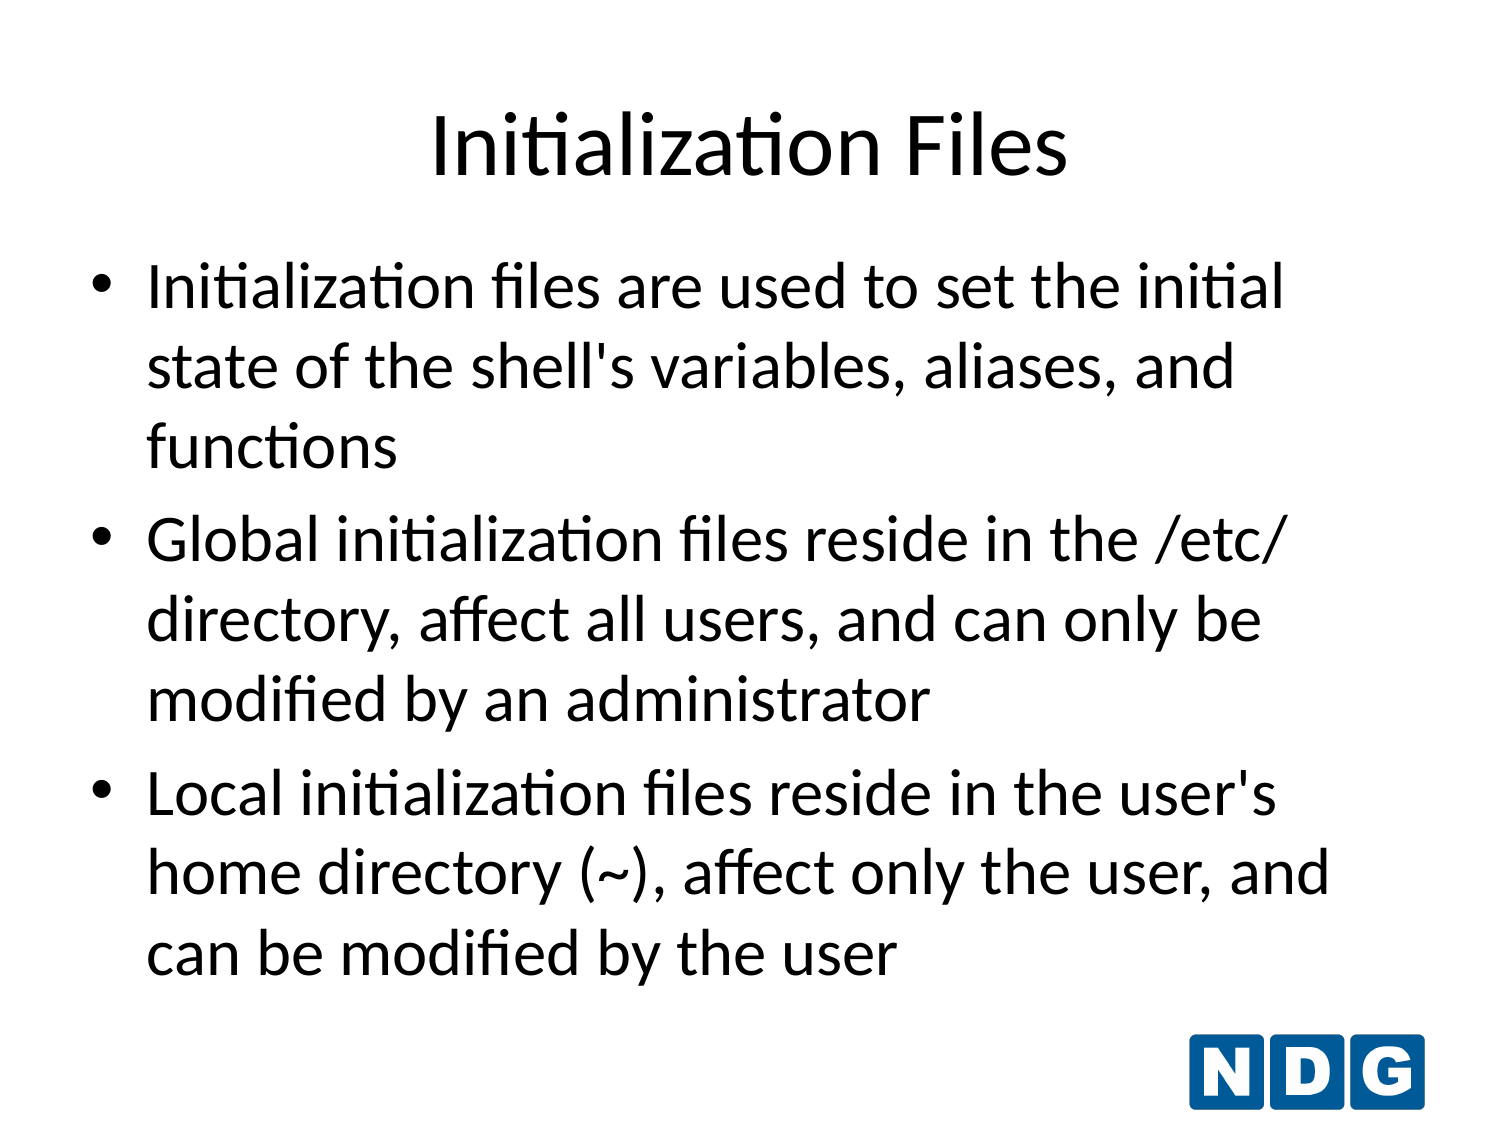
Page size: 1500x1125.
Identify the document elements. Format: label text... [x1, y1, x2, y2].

title Initialization Files [74, 44, 1426, 233]
picture [1189, 1034, 1425, 1110]
list Initialization files are used to set the initial state of the shell's variables, aliases, and functions Global initialization files reside in the /etc/ directory, affect all users, and can only be modified by an administrator Local initialization files reside in the user's home directory (~), affect only the user, and can be modified by the user [74, 234, 1426, 978]
